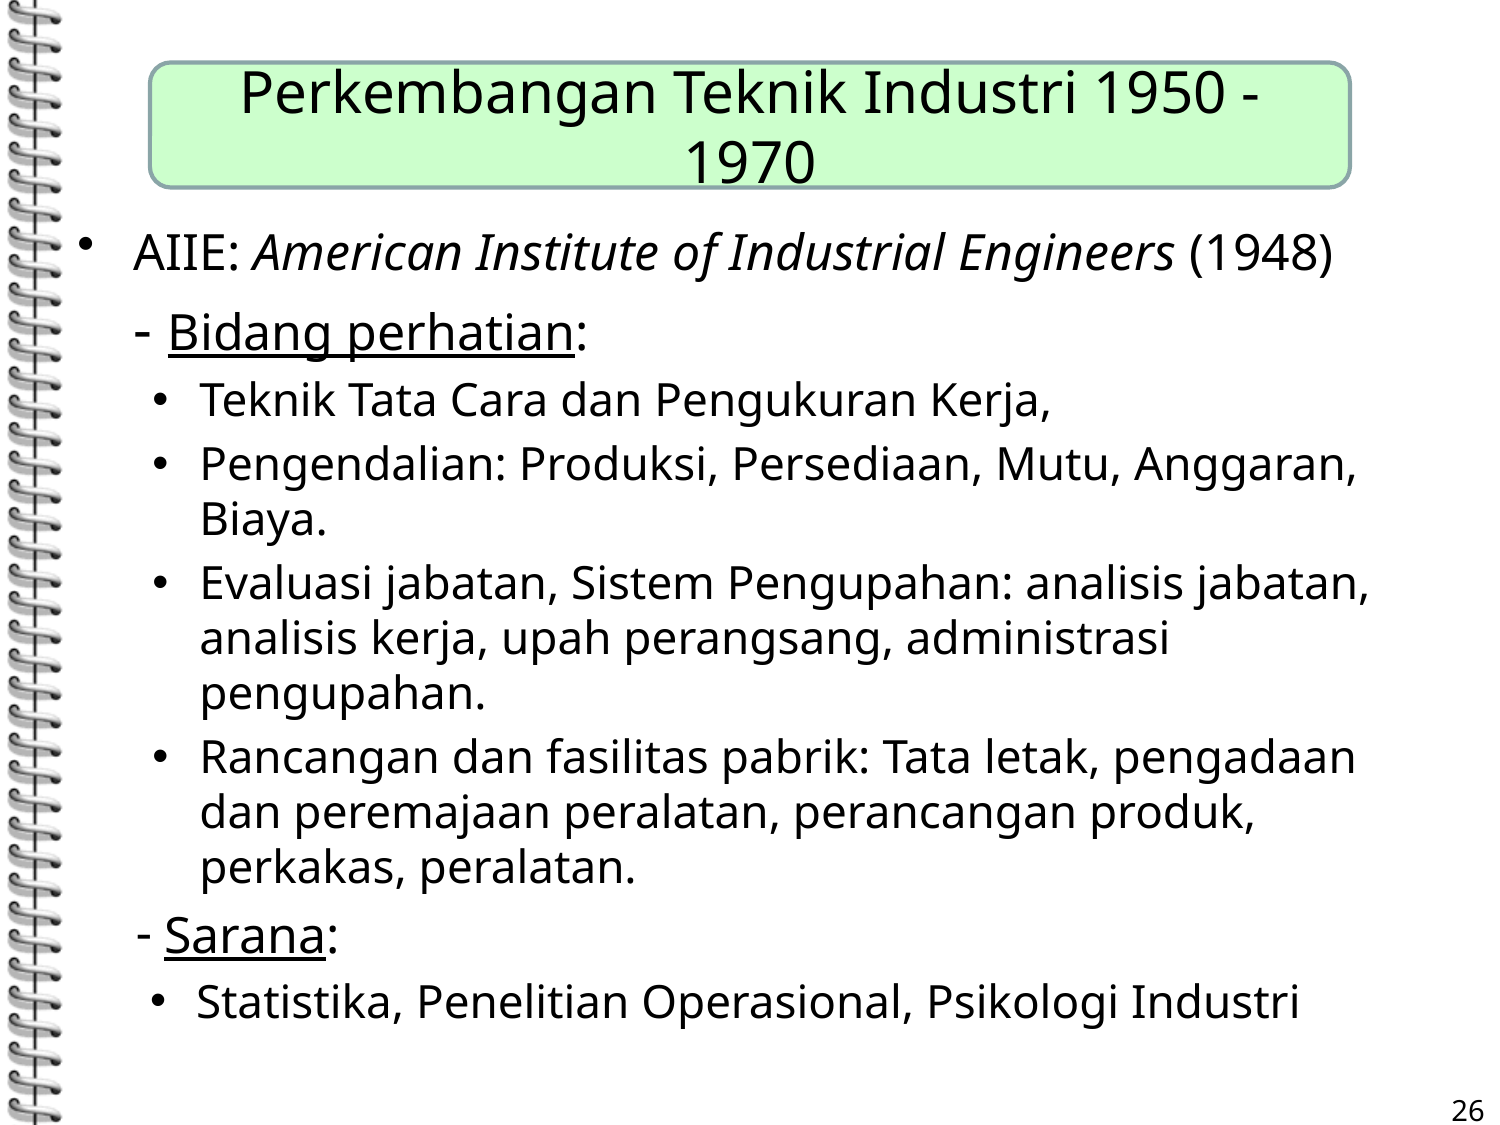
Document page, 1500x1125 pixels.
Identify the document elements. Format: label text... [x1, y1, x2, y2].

text_box Perkembangan Teknik Industri 1950 - 1970 [147, 60, 1353, 190]
slide_number 26 [1149, 1084, 1500, 1125]
picture [0, 0, 1500, 1125]
list AIIE: American Institute of Industrial Engineers (1948) - Bidang perhatian: Teknik Tata Cara dan Pengukuran Kerja, Pengendalian: Produksi, Persediaan, Mutu, Anggaran, Biaya. Evaluasi jabatan, Sistem Pengupahan: analisis jabatan, analisis kerja, upah perangsang, administrasi pengupahan. Rancangan dan fasilitas pabrik: Tata letak, pengadaan dan peremajaan peralatan, perancangan produk, perkakas, peralatan. Sarana: Statistika, Penelitian Operasional, Psikologi Industri [62, 212, 1463, 956]
